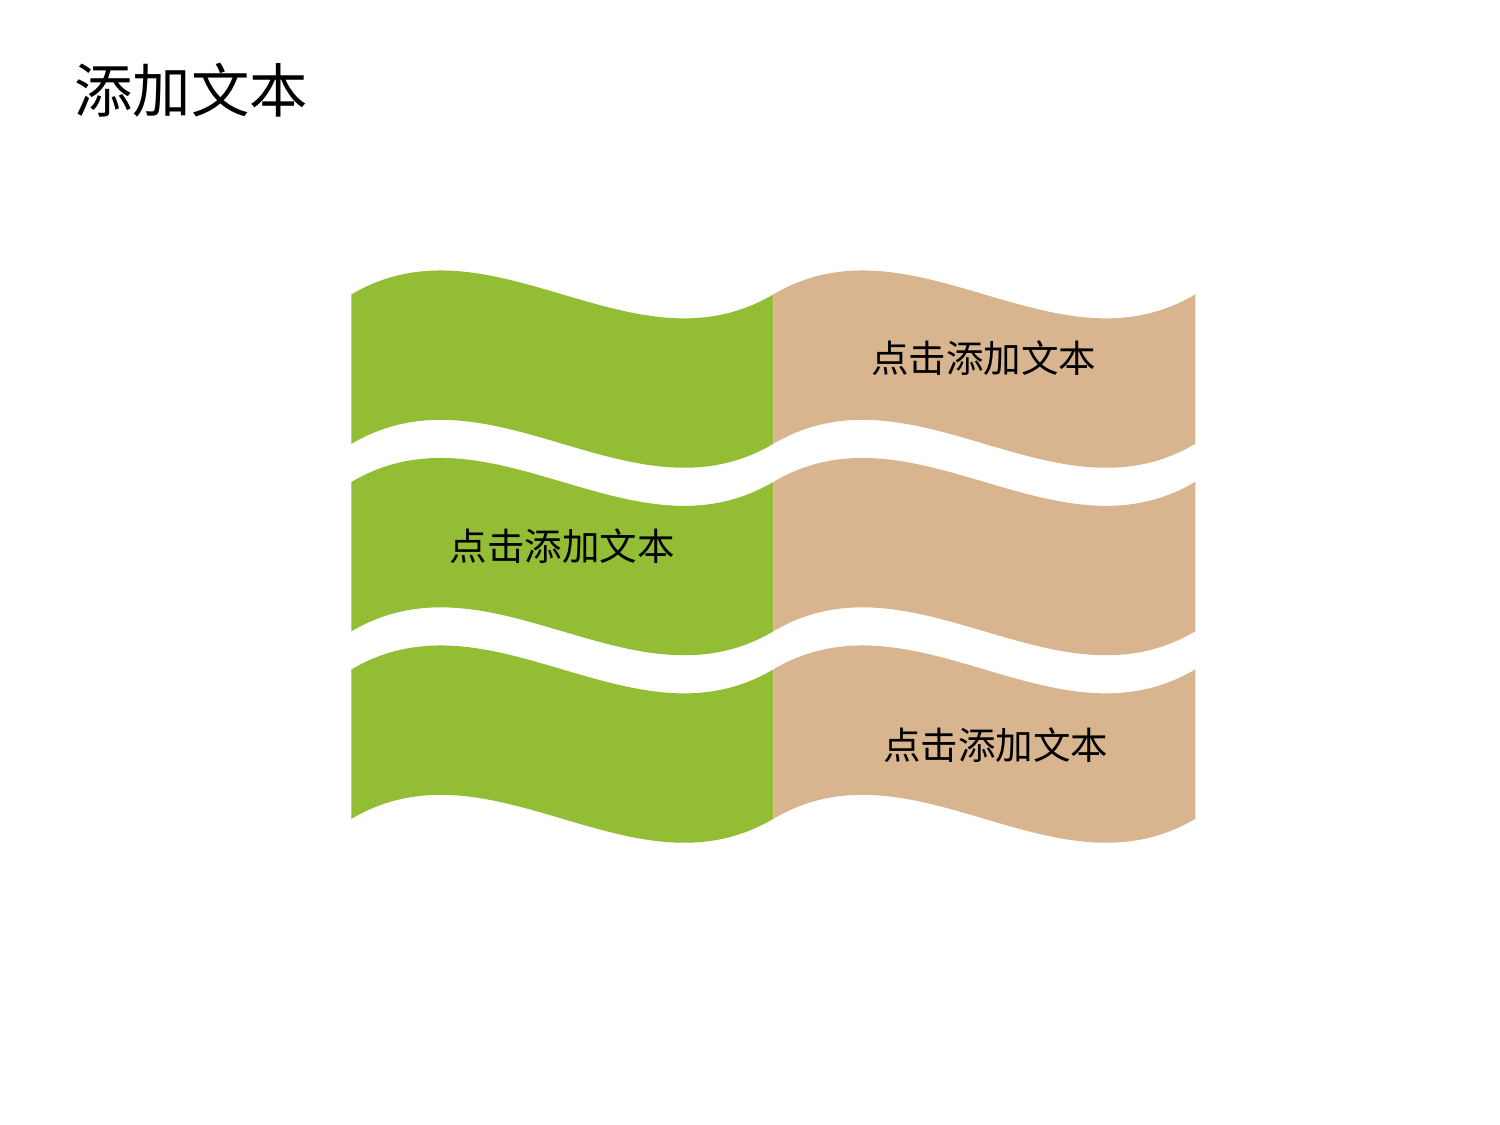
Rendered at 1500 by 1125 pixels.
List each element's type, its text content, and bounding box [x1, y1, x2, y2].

text_box [771, 268, 1198, 470]
text_box 点击添加文本 [868, 714, 1124, 775]
text_box 添加文本 [60, 46, 323, 132]
text_box [771, 455, 1198, 658]
text_box [349, 643, 774, 845]
text_box [349, 455, 773, 658]
text_box [349, 268, 774, 470]
text_box 点击添加文本 [856, 328, 1112, 388]
text_box [771, 643, 1198, 845]
text_box 点击添加文本 [434, 515, 690, 576]
